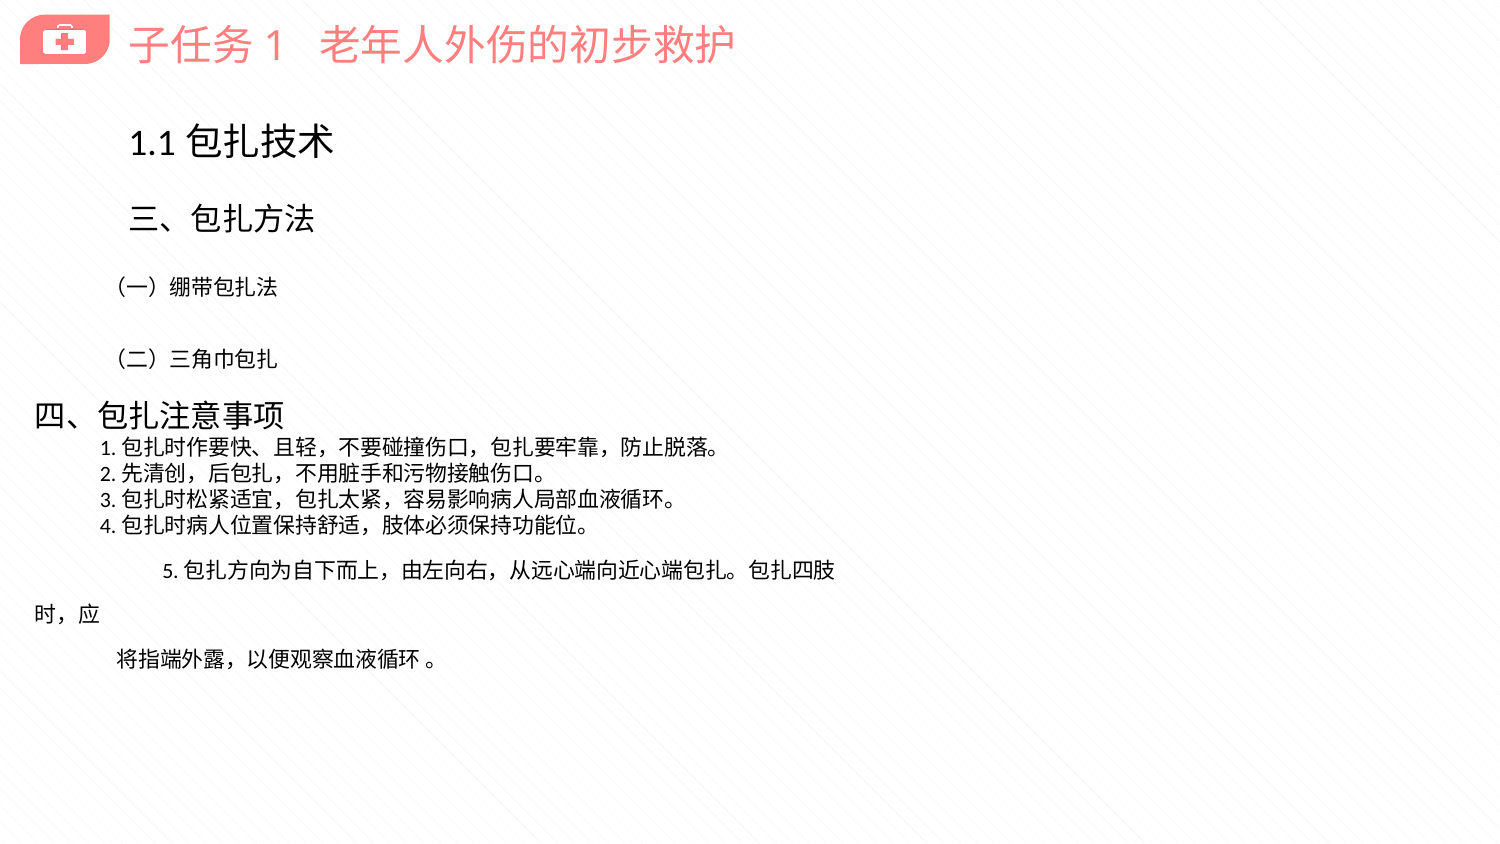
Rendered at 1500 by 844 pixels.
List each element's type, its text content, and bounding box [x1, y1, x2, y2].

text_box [19, 11, 863, 78]
text_box 1.1包扎技术 [113, 110, 525, 171]
text_box （二）三角巾包扎 [60, 338, 895, 379]
text_box 四、包扎注意事项 1.包扎时作要快、且轻，不要碰撞伤口，包扎要牢靠，防止脱落。 2.先清创，后包扎，不用脏手和污物接触伤口。 3.包扎时松紧适宜，包扎太紧，容易影响病人局部血液循环。 4.包扎时病人位置保持舒适，肢体必须保持功能位。 5.包扎方向为自下而上，由左向右，从远心端向近心端包扎。包扎四肢时，应 将指端外露，以便观察血液循环 。 [20, 388, 854, 680]
text_box 三、包扎方法 [113, 192, 947, 245]
text_box （一）绷带包扎法 [60, 266, 848, 308]
